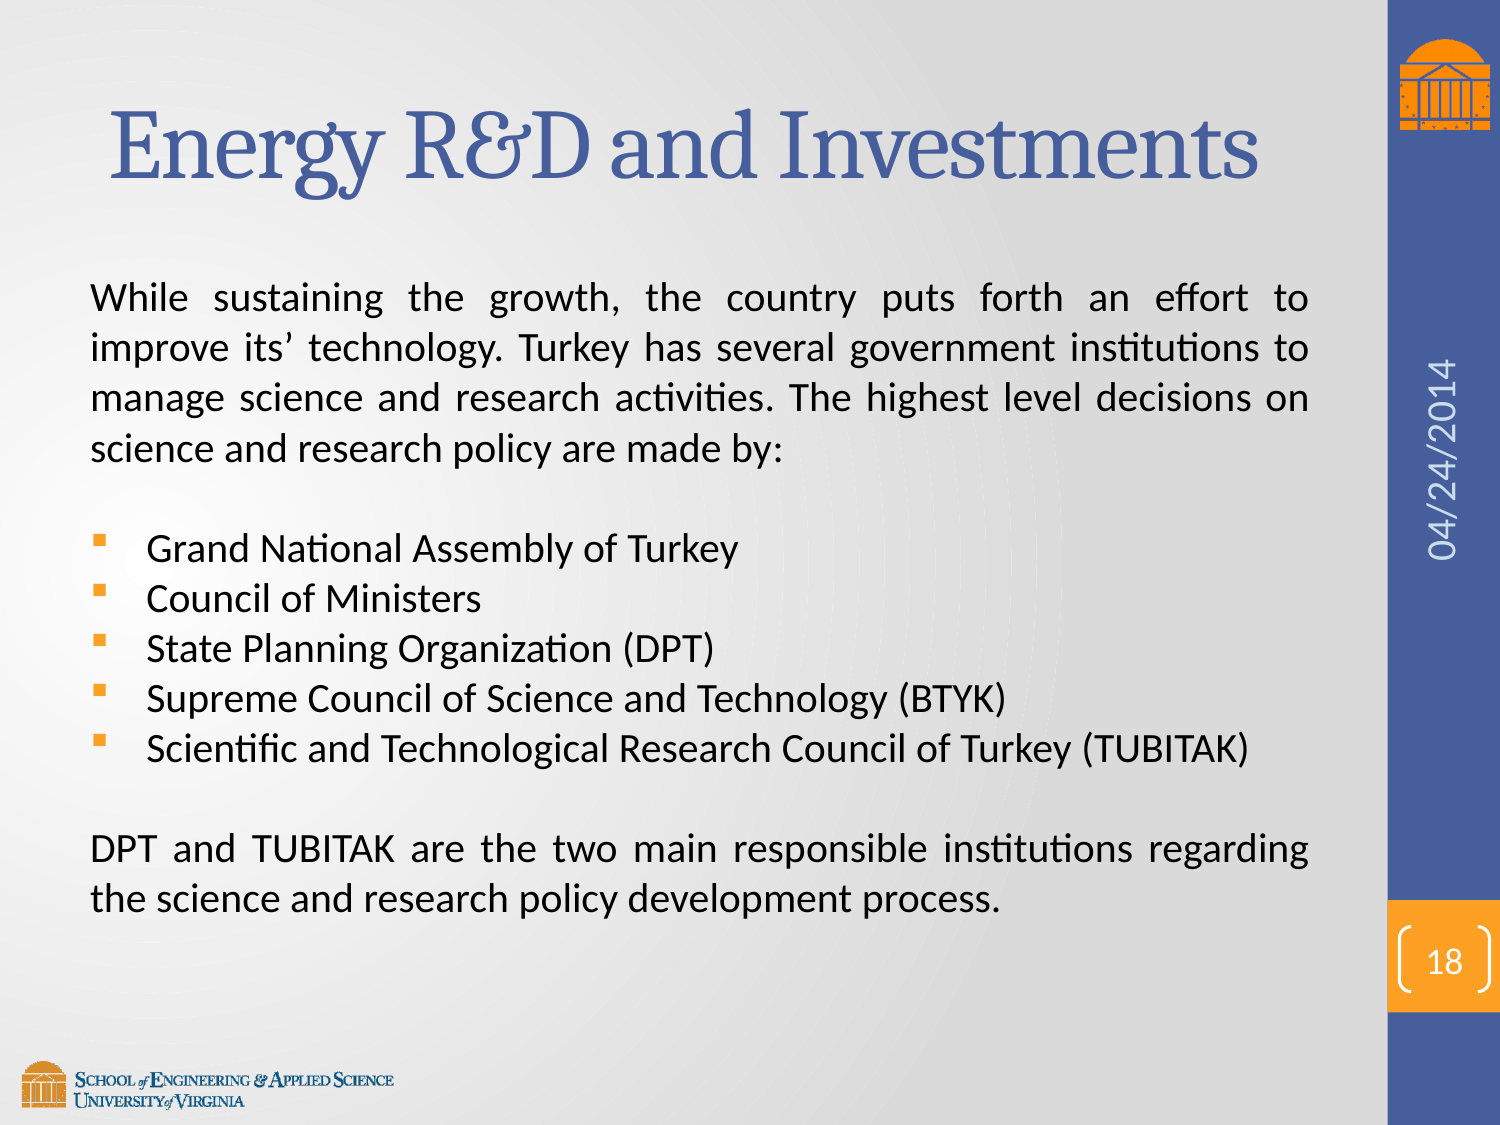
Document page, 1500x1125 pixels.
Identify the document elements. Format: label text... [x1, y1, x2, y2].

list While sustaining the growth, the country puts forth an effort to improve its’ technology. Turkey has several government institutions to manage science and research activities. The highest level decisions on science and research policy are made by: Grand National Assembly of Turkey Council of Ministers State Planning Organization (DPT) Supreme Council of Science and Technology (BTYK) Scientific and Technological Research Council of Turkey (TUBITAK) DPT and TUBITAK are the two main responsible institutions regarding the science and research policy development process. [75, 262, 1325, 1050]
picture [21, 1061, 394, 1110]
picture [1400, 39, 1490, 130]
title Energy R&D and Investments [75, 45, 1325, 233]
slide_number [1408, 317, 1469, 577]
slide_number 18 [1397, 925, 1492, 994]
